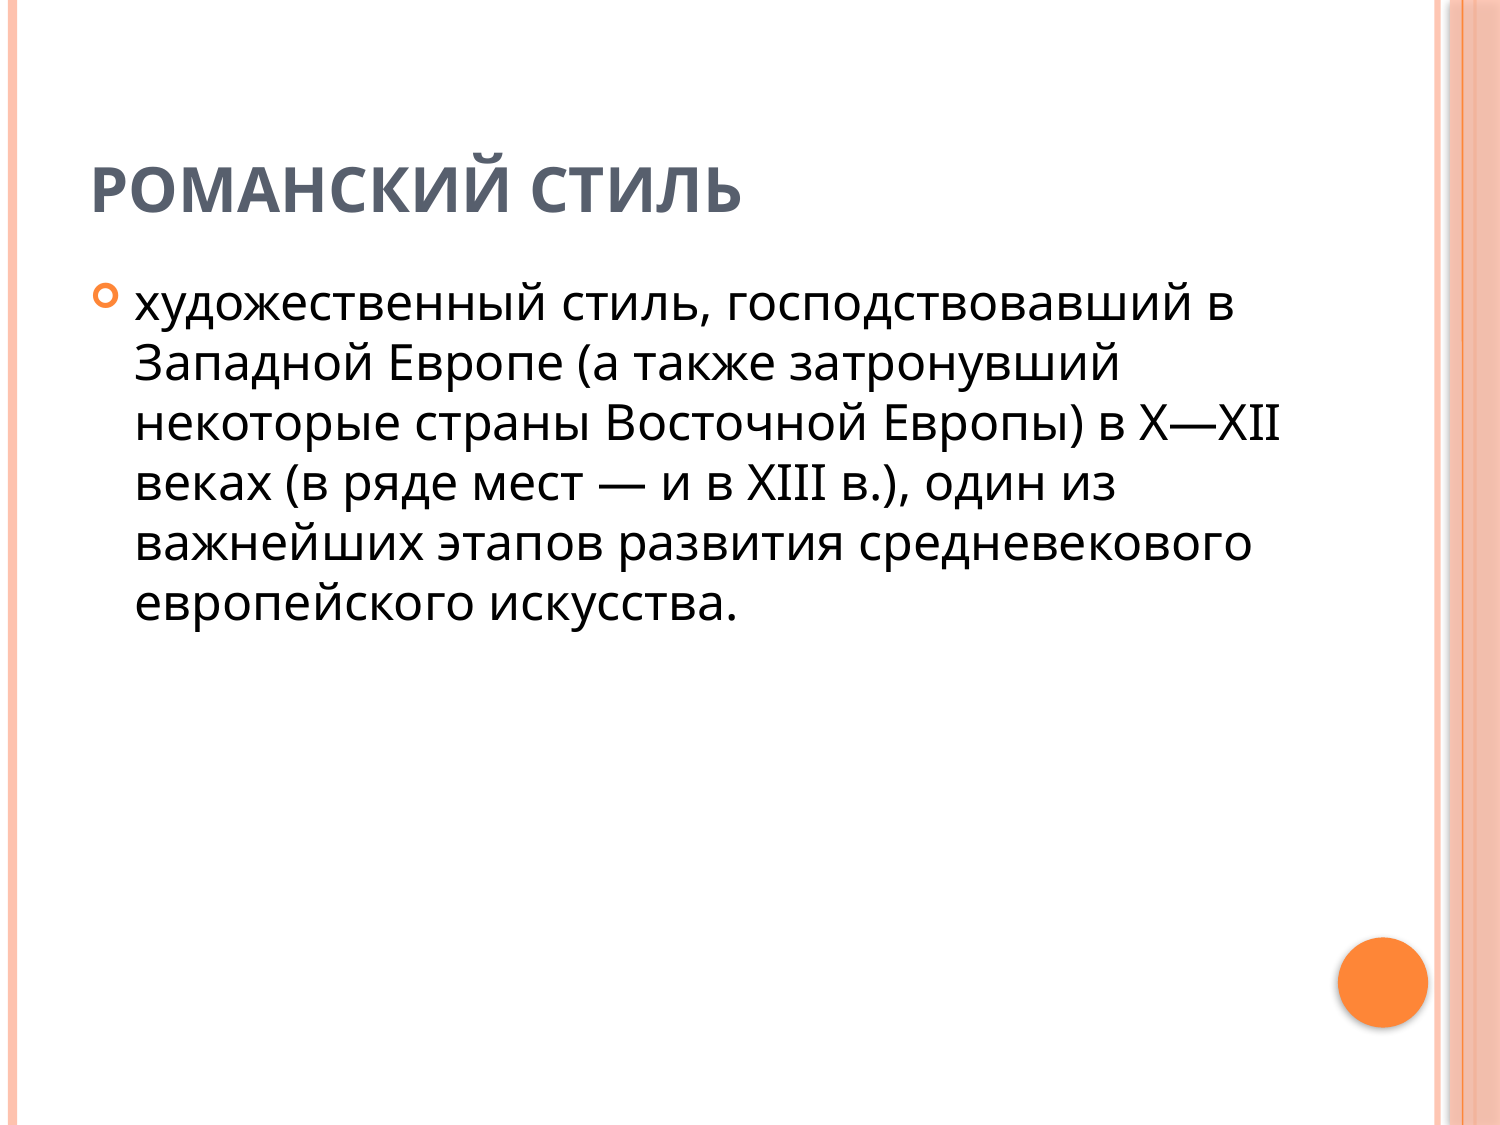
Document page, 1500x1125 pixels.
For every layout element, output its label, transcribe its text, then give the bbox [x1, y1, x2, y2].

title Романский стиль [75, 45, 1300, 233]
list художественный стиль, господствовавший в Западной Европе (а также затронувший некоторые страны Восточной Европы) в X—XII веках (в ряде мест — и в XIII в.), один из важнейших этапов развития средневекового европейского искусства. [74, 262, 1301, 1063]
